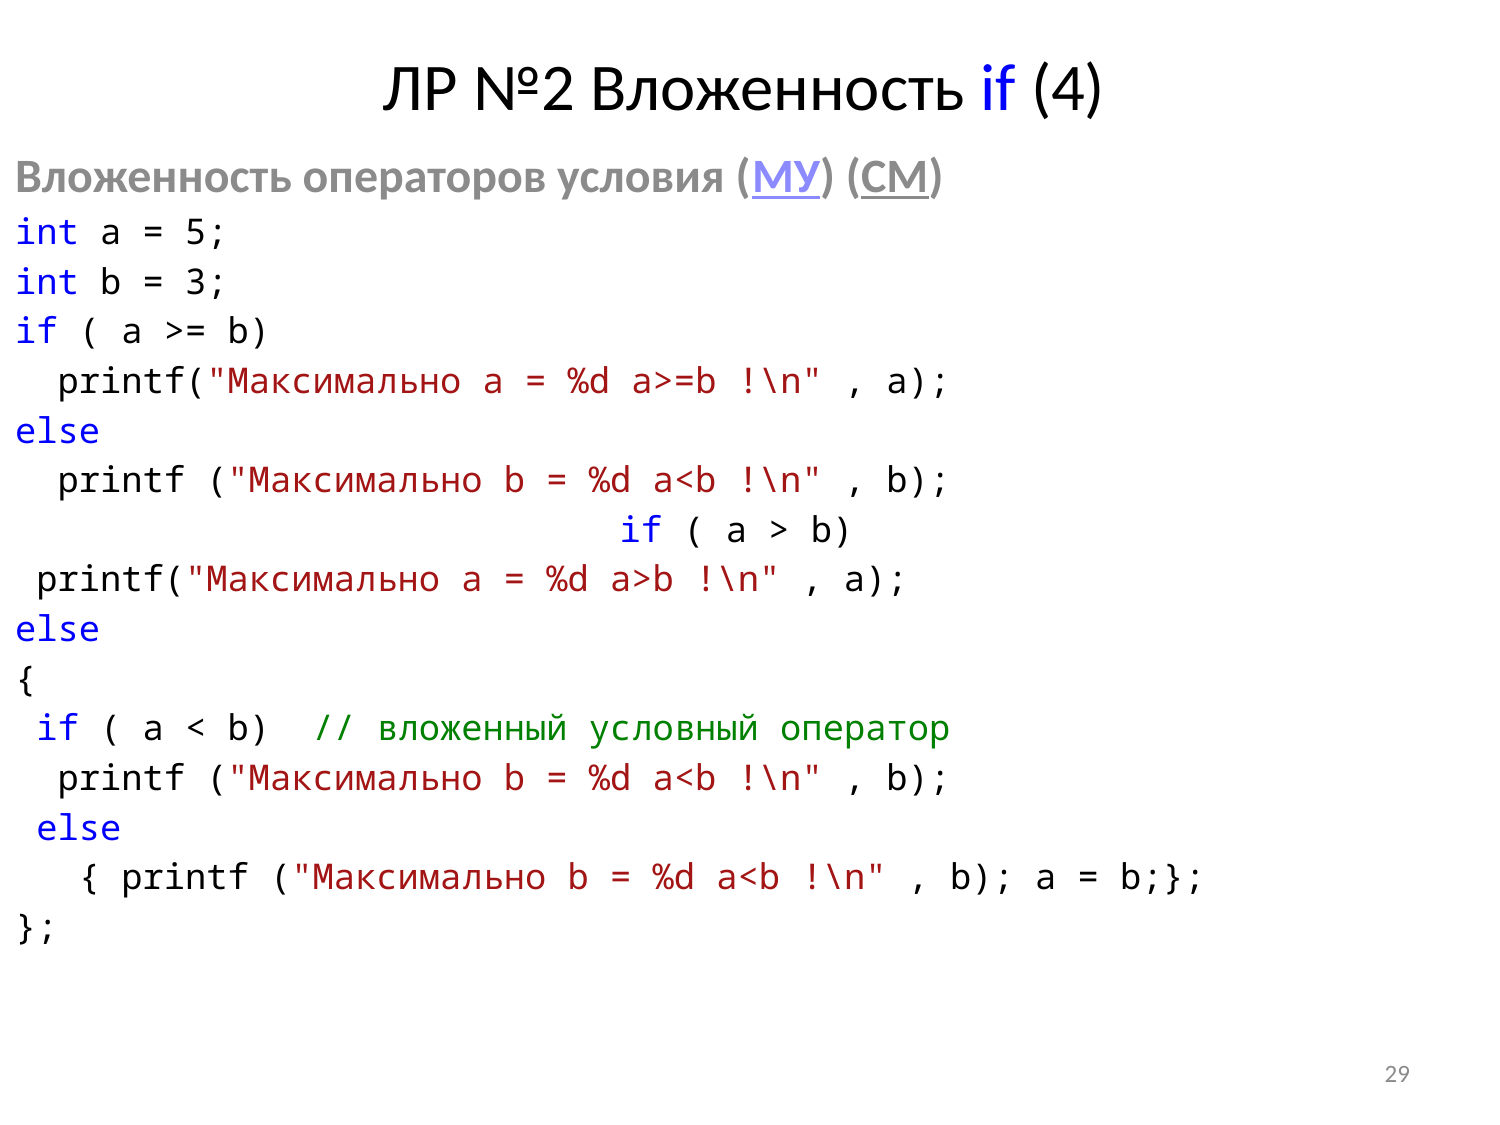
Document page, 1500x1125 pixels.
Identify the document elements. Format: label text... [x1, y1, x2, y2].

title ЛР №2 Вложенность if (4) [135, 19, 1353, 137]
text_box Вложенность операторов условия (МУ) (СМ) int a = 5; int b = 3; if ( a >= b) printf("Максимально а = %d a>=b !\n" , a); else printf ("Максимально b = %d a<b !\n" , b); if ( a > b) printf("Максимально а = %d a>b !\n" , a); else { if ( a < b) // вложенный условный оператор printf ("Максимально b = %d a<b !\n" , b); else { printf ("Максимально b = %d a<b !\n" , b); a = b;}; }; [0, 137, 1495, 976]
slide_number 29 [1074, 1042, 1425, 1103]
